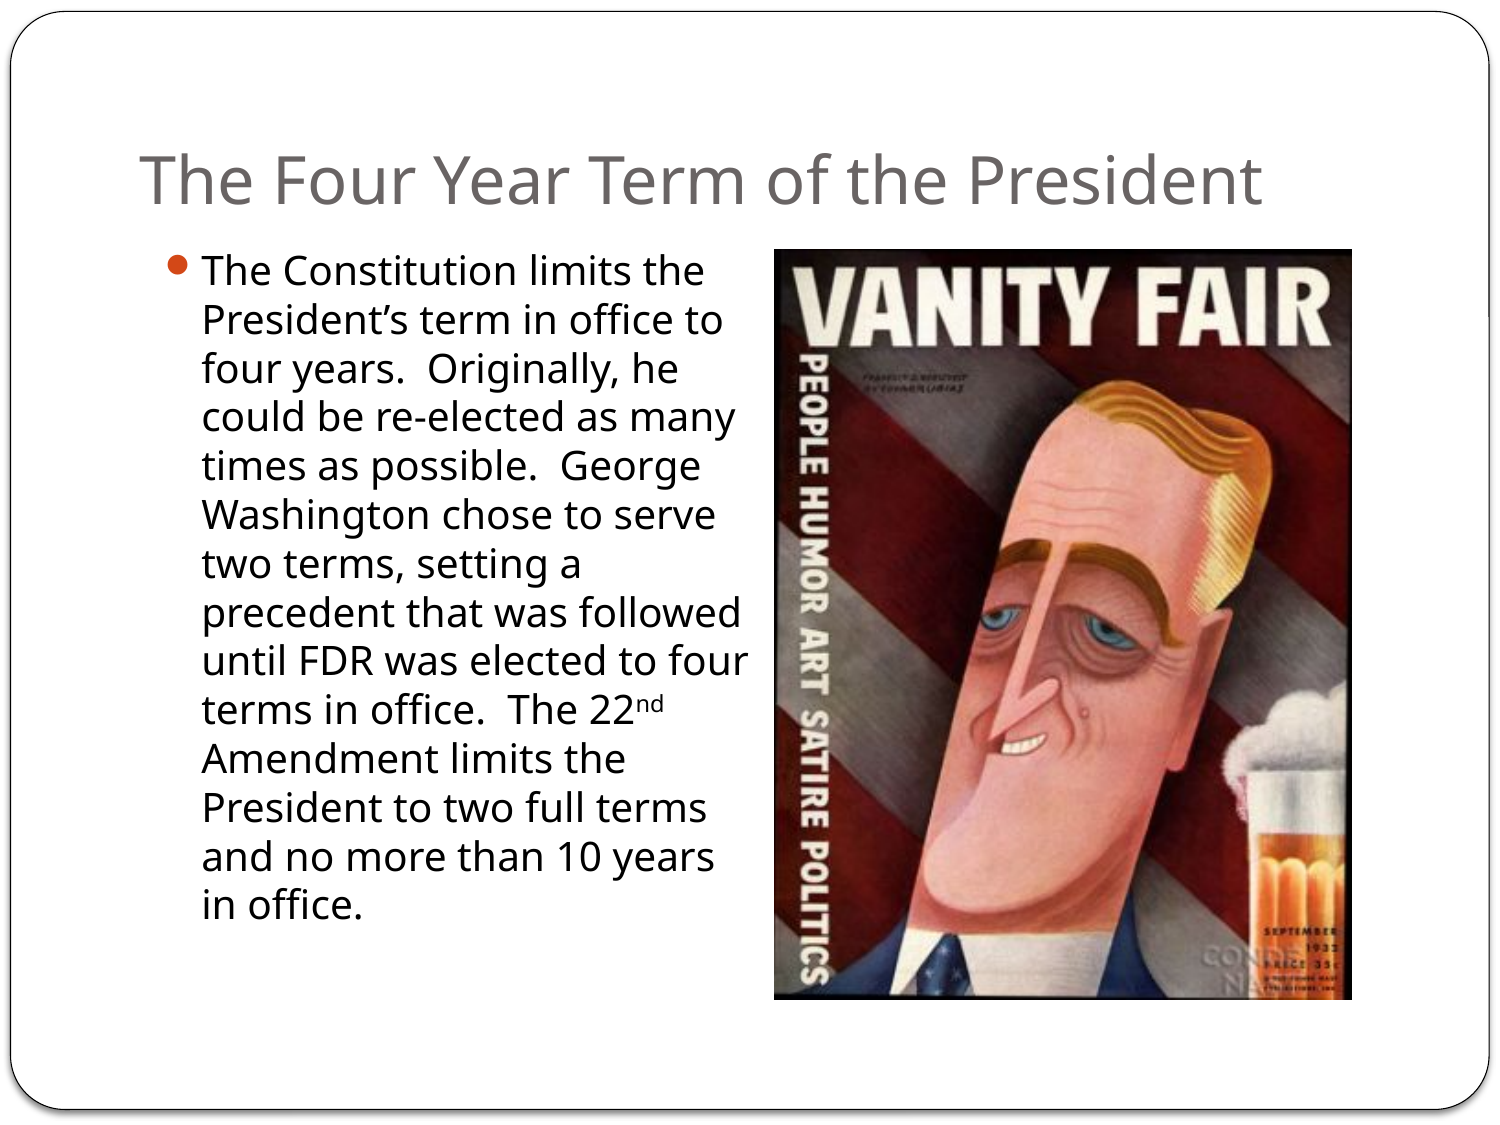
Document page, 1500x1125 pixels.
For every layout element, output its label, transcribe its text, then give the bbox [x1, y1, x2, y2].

title The Four Year Term of the President [125, 45, 1425, 233]
list The Constitution limits the President’s term in office to four years. Originally, he could be re-elected as many times as possible. George Washington chose to serve two terms, setting a precedent that was followed until FDR was elected to four terms in office. The 22nd Amendment limits the President to two full terms and no more than 10 years in office. [150, 237, 765, 988]
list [774, 249, 1352, 1001]
